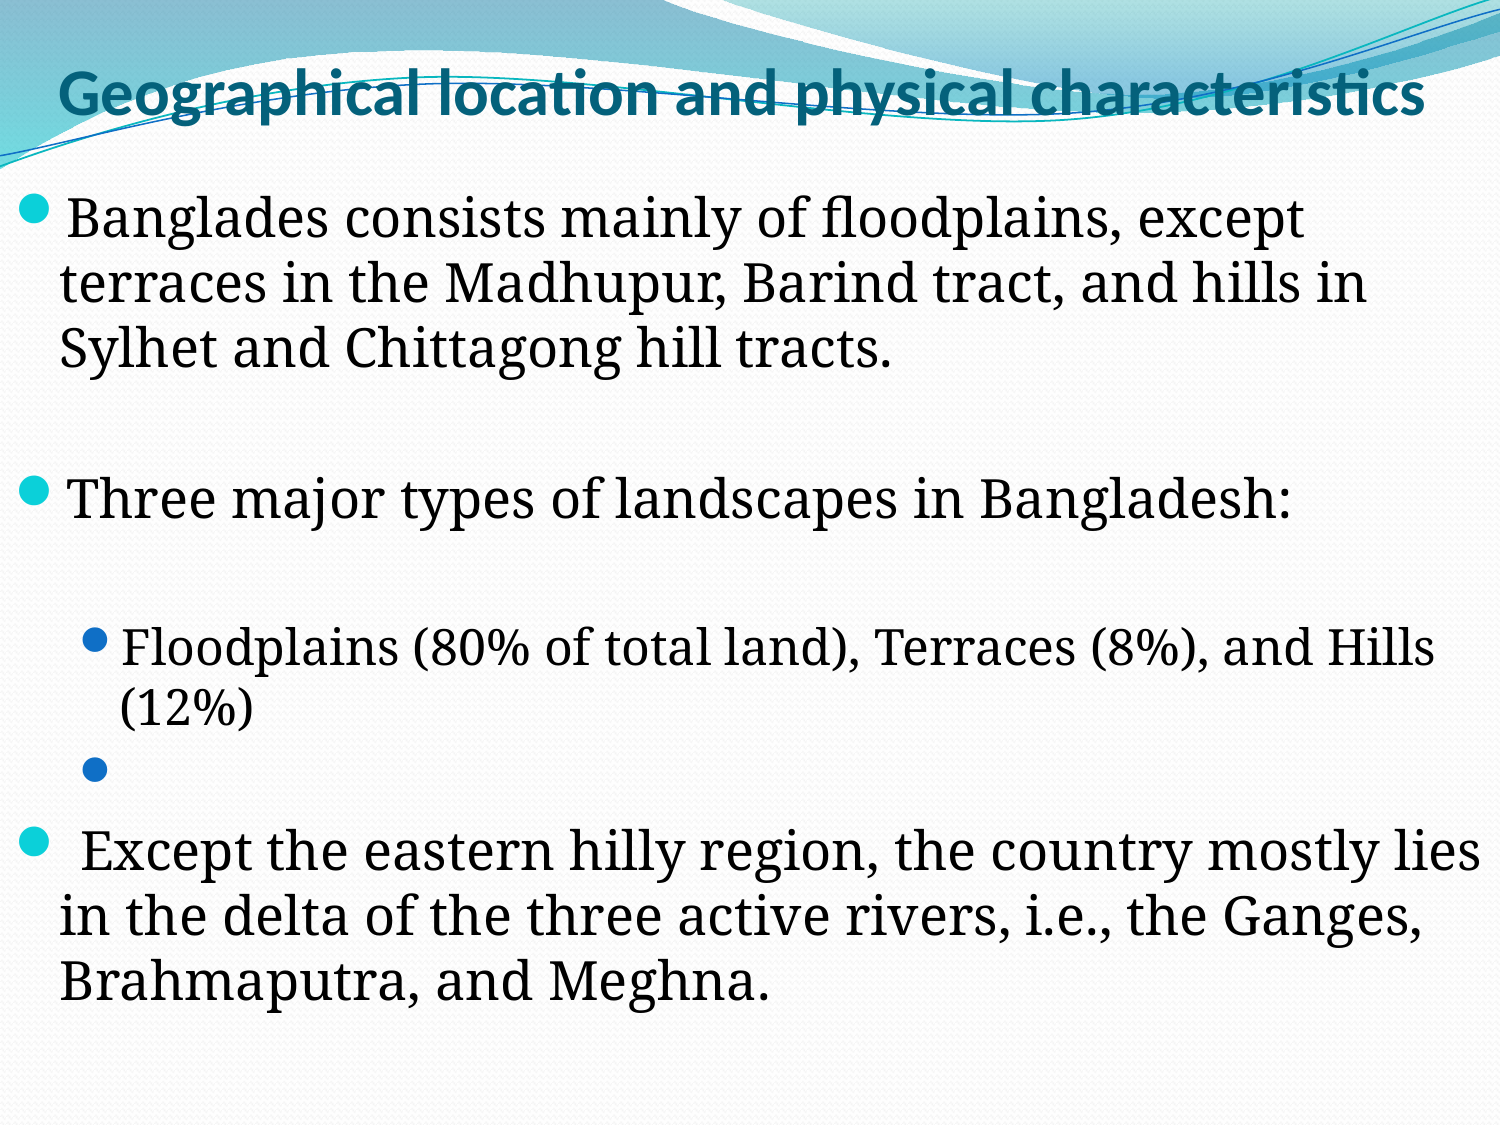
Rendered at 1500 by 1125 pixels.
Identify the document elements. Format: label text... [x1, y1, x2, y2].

title Geographical location and physical characteristics [58, 35, 1454, 129]
list Banglades consists mainly of floodplains, except terraces in the Madhupur, Barind tract, and hills in Sylhet and Chittagong hill tracts. Three major types of landscapes in Bangladesh: Floodplains (80% of total land), Terraces (8%), and Hills (12%) Except the eastern hilly region, the country mostly lies in the delta of the three active rivers, i.e., the Ganges, Brahmaputra, and Meghna. [0, 175, 1500, 1125]
